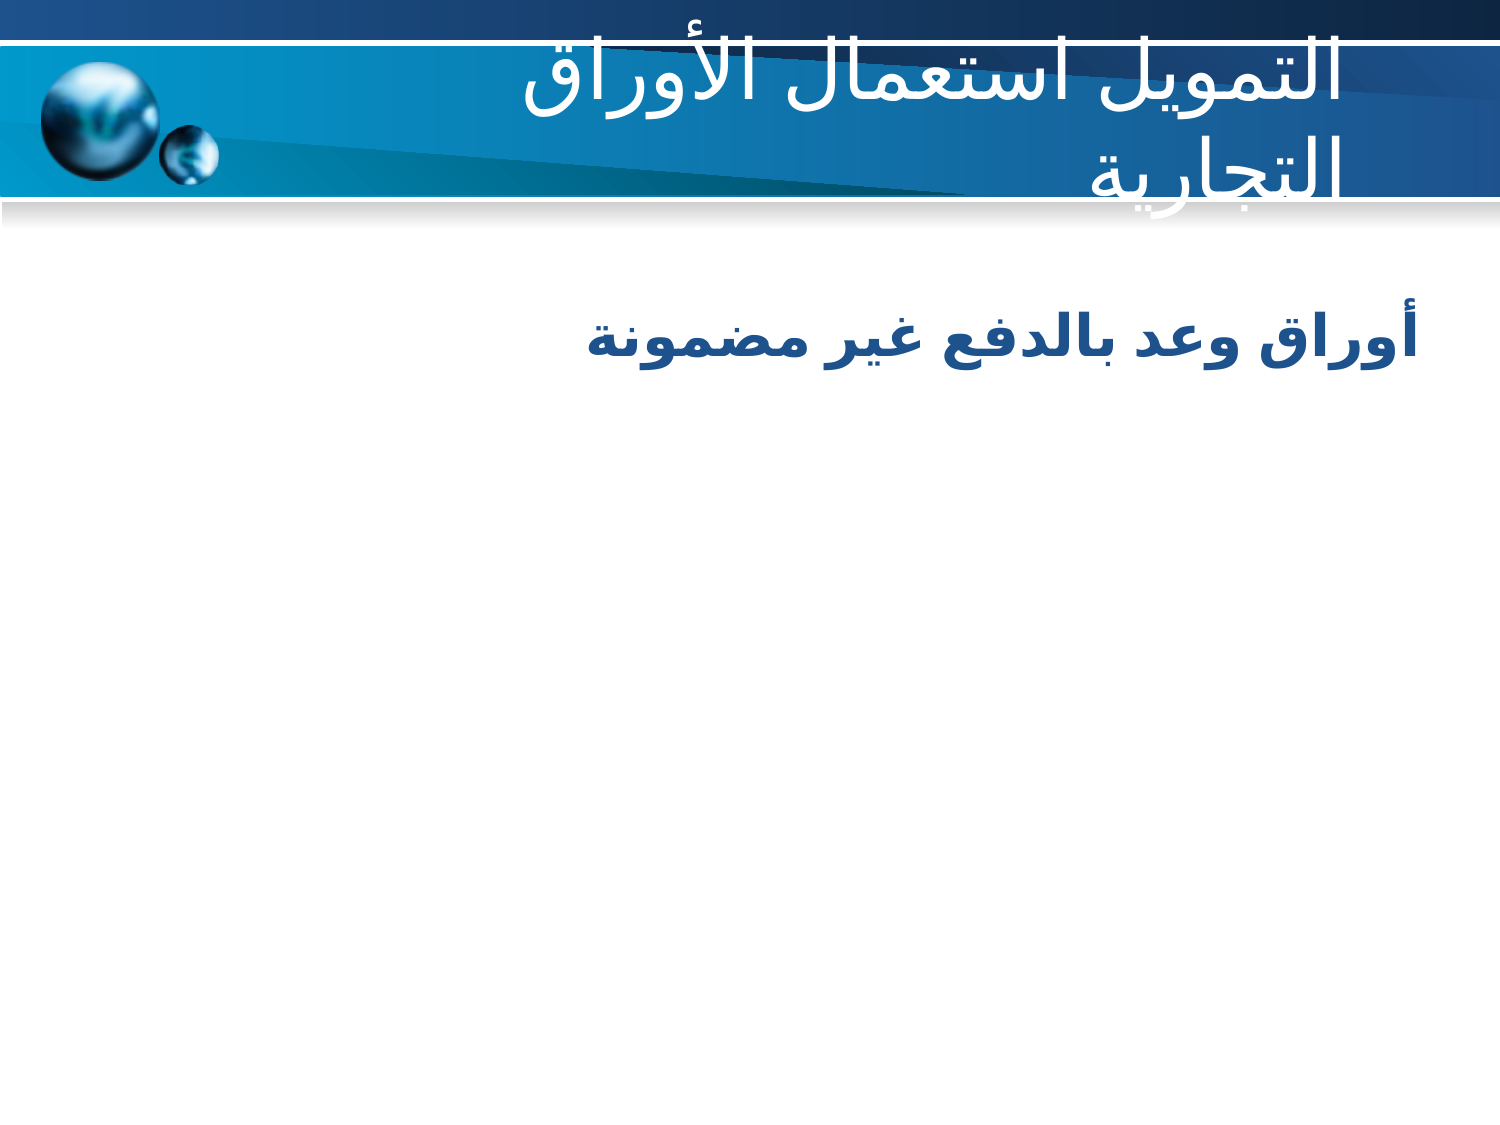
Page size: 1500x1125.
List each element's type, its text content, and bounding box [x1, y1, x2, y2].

picture [42, 63, 159, 180]
title التمويل استعمال الأوراق التجارية [274, 44, 1363, 188]
picture [160, 126, 218, 184]
text_box أوراق وعد بالدفع غير مضمونة [53, 290, 1436, 446]
